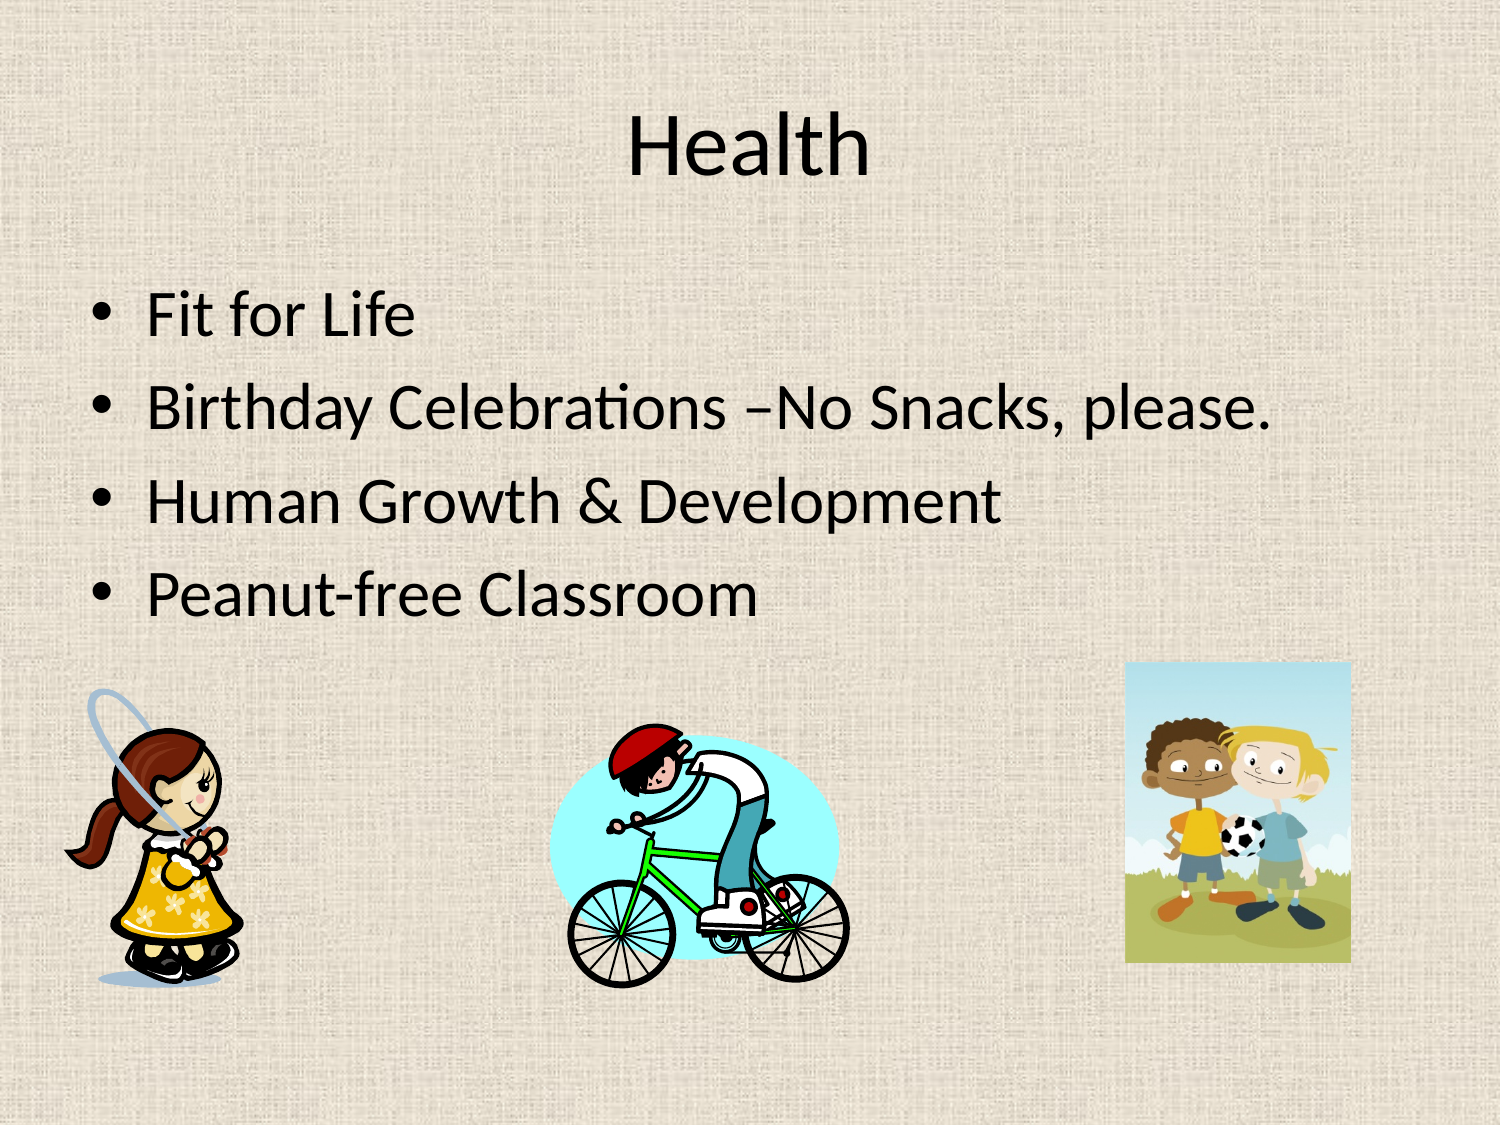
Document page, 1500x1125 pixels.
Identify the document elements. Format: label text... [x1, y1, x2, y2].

list Fit for Life Birthday Celebrations –No Snacks, please. Human Growth & Development Peanut-free Classroom [75, 262, 1425, 1005]
picture [549, 712, 852, 996]
picture [1124, 662, 1351, 963]
picture [62, 687, 245, 989]
title Health [75, 45, 1425, 233]
